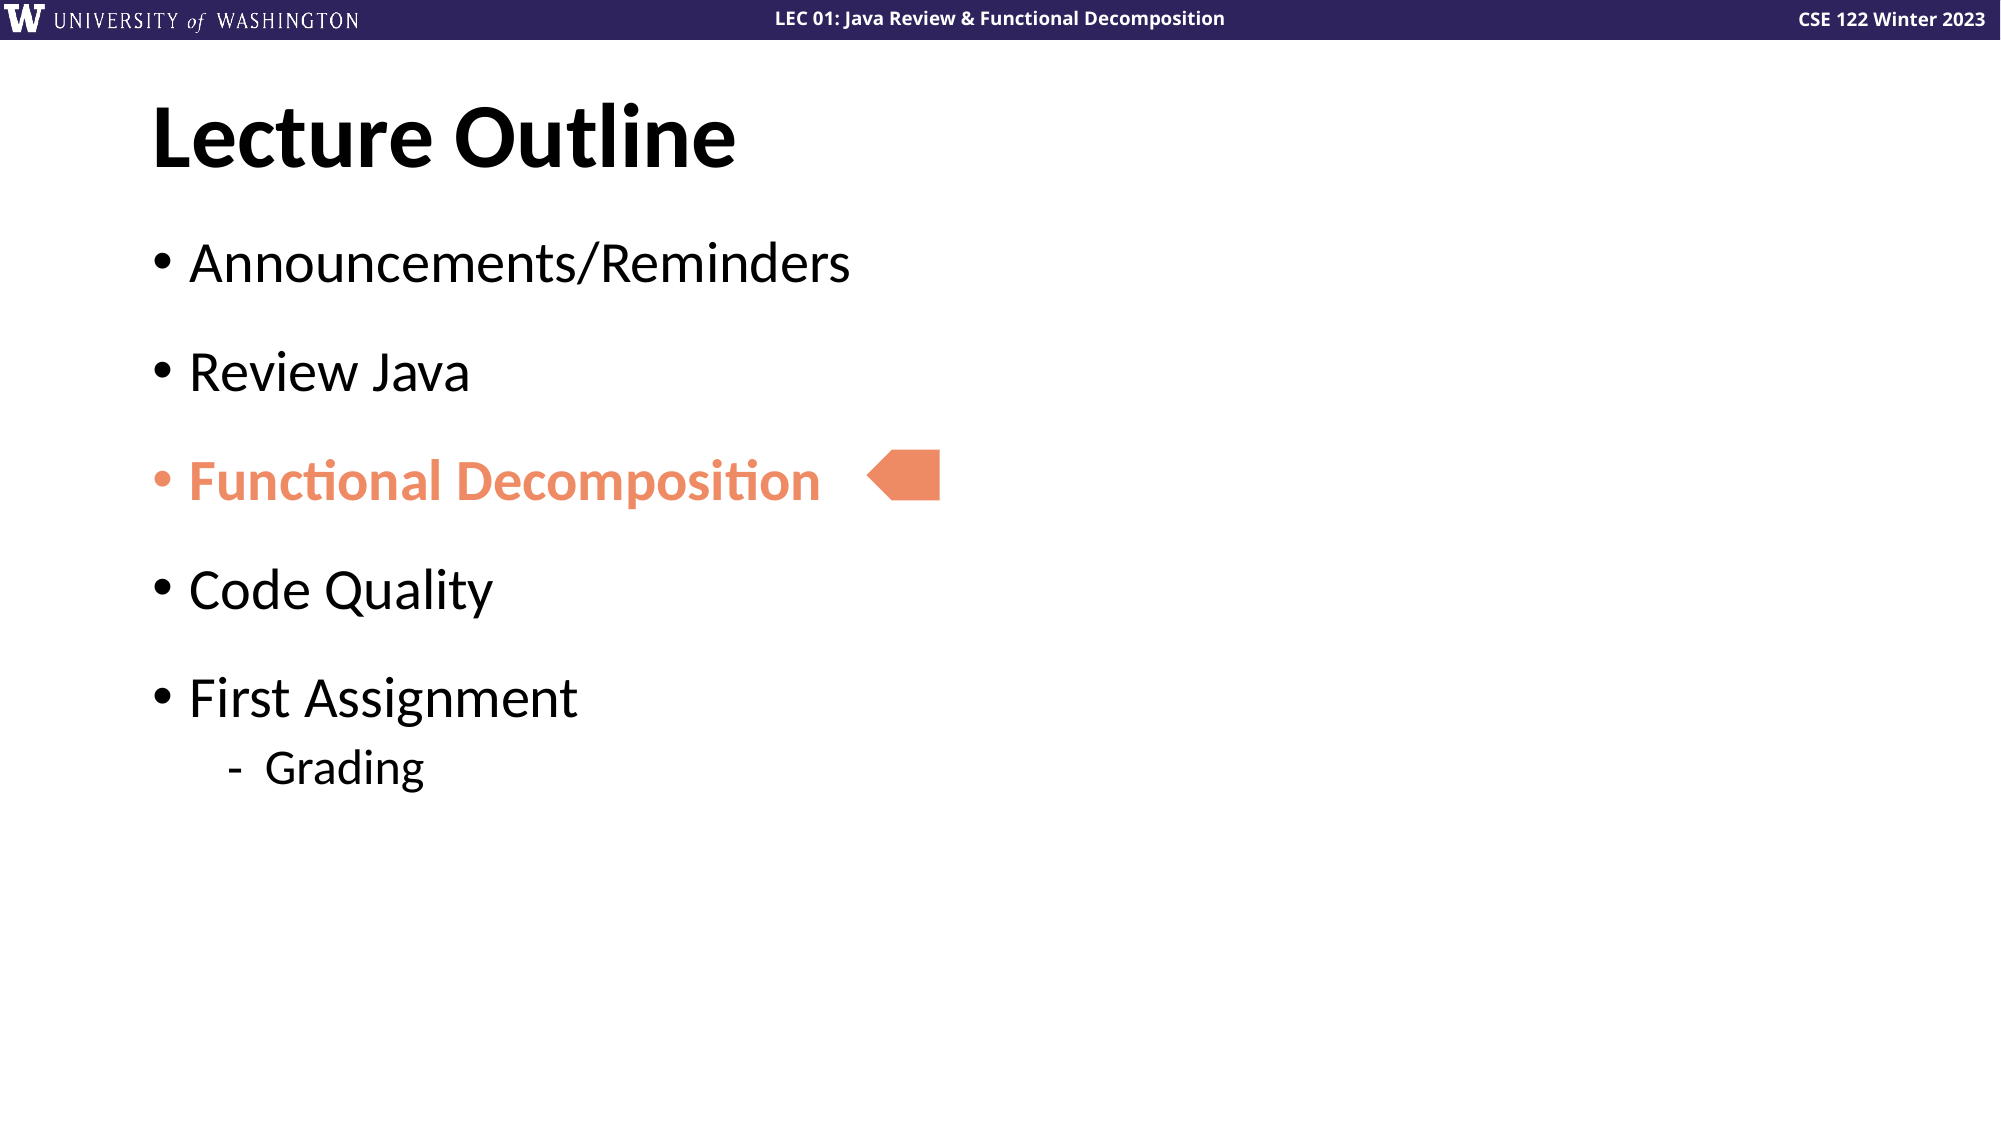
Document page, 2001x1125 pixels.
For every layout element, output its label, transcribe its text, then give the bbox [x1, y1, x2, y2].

text_box [865, 448, 941, 502]
title Lecture Outline [137, 74, 1863, 200]
list Announcements/Reminders Review Java Functional Decomposition Code Quality First Assignment Grading [137, 224, 1863, 1014]
picture [4, 4, 358, 33]
